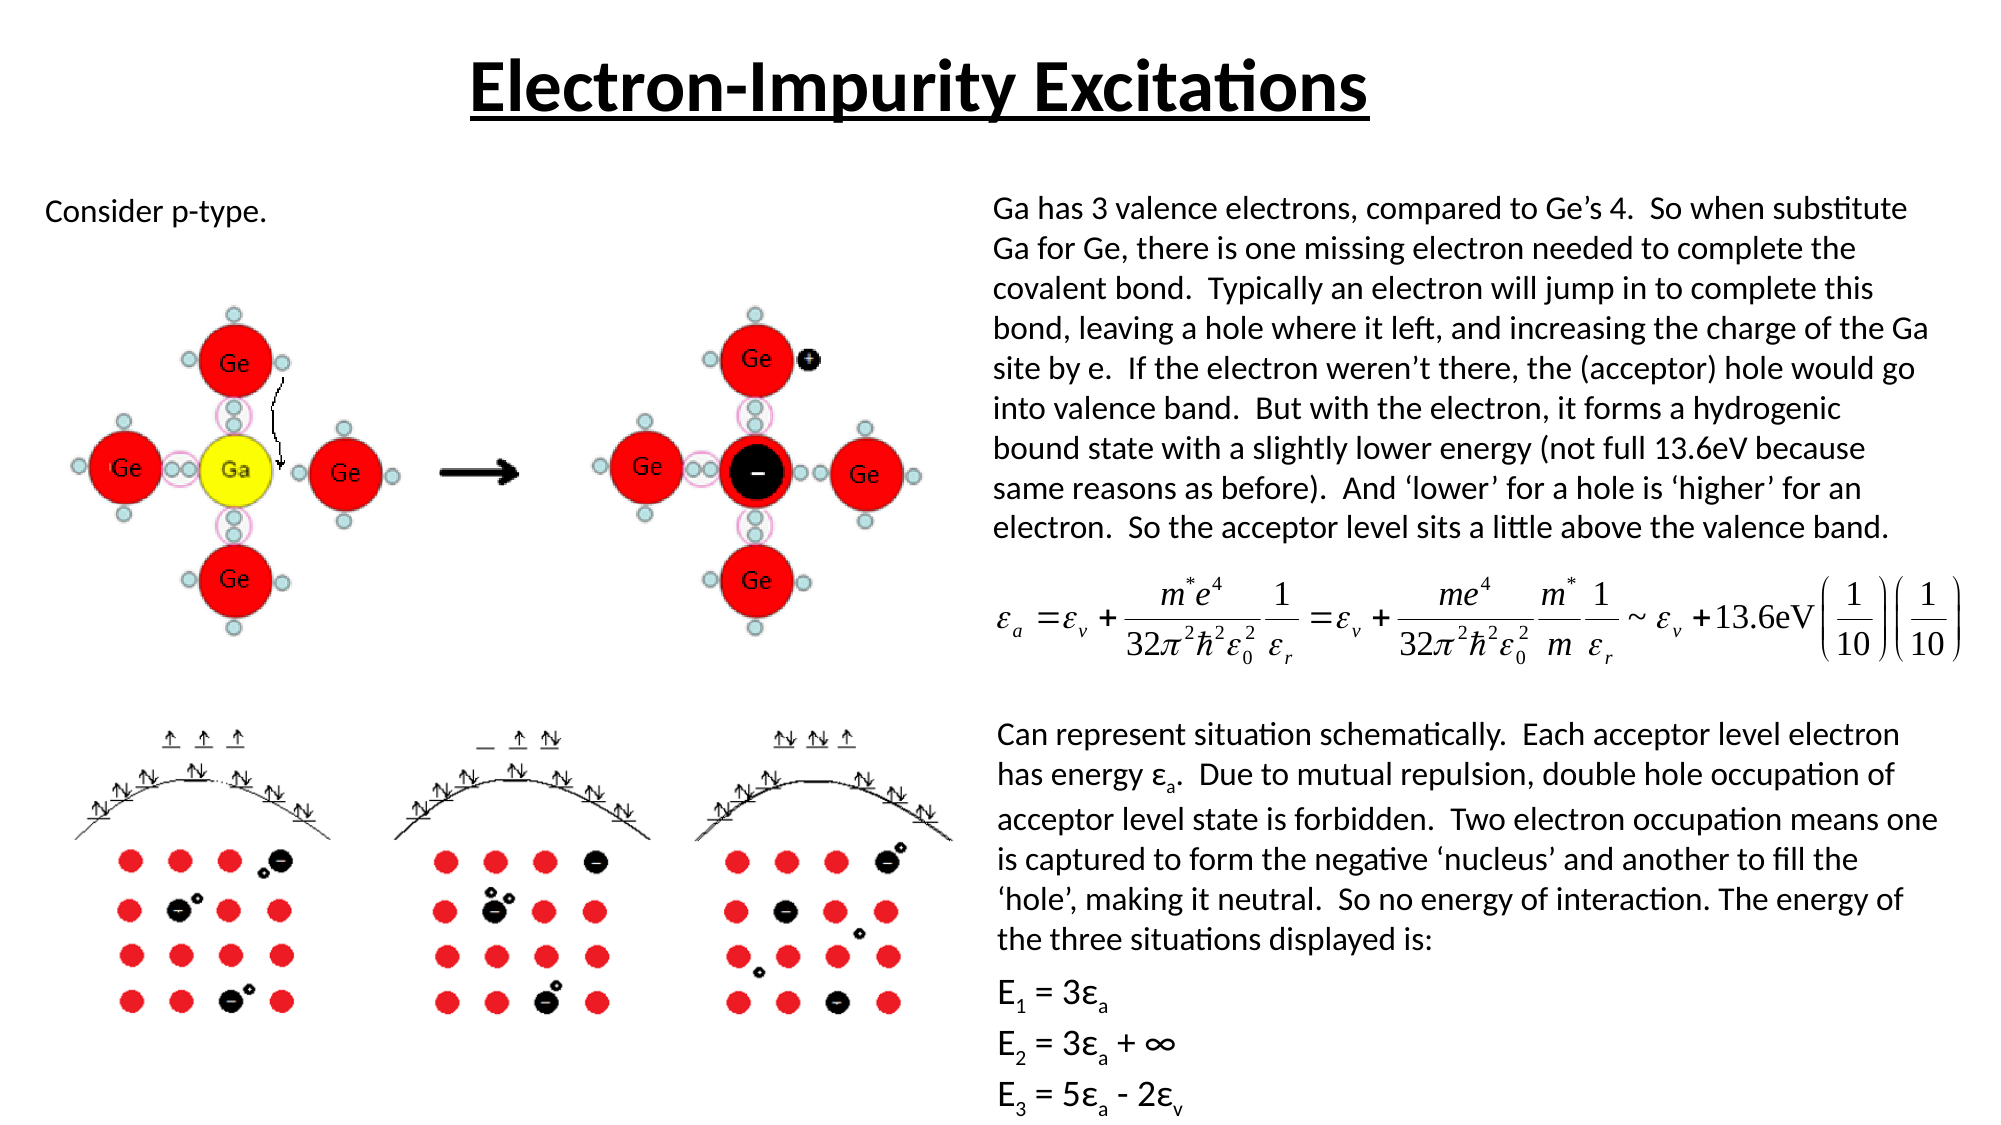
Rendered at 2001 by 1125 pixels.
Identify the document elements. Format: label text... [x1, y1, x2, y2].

text_box Can represent situation schematically. Each acceptor level electron has energy εa. Due to mutual repulsion, double hole occupation of acceptor level state is forbidden. Two electron occupation means one is captured to form the negative ‘nucleus’ and another to fill the ‘hole’, making it neutral. So no energy of interaction. The energy of the three situations displayed is: [982, 704, 1962, 965]
text_box Electron-Impurity Excitations [338, 32, 1502, 135]
text_box Ga has 3 valence electrons, compared to Ge’s 4. So when substitute Ga for Ge, there is one missing electron needed to complete the covalent bond. Typically an electron will jump in to complete this bond, leaving a hole where it left, and increasing the charge of the Ga site by e. If the electron weren’t there, the (acceptor) hole would go into valence band. But with the electron, it forms a hydrogenic bound state with a slightly lower energy (not full 13.6eV because same reasons as before). And ‘lower’ for a hole is ‘higher’ for an electron. So the acceptor level sits a little above the valence band. [978, 178, 1946, 553]
picture [66, 714, 971, 1036]
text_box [990, 567, 1970, 672]
picture [54, 295, 932, 645]
text_box Consider p-type. [30, 181, 379, 237]
text_box E1 = 3εa E2 = 3εa + ∞ E3 = 5εa - 2εv [982, 959, 1256, 1125]
